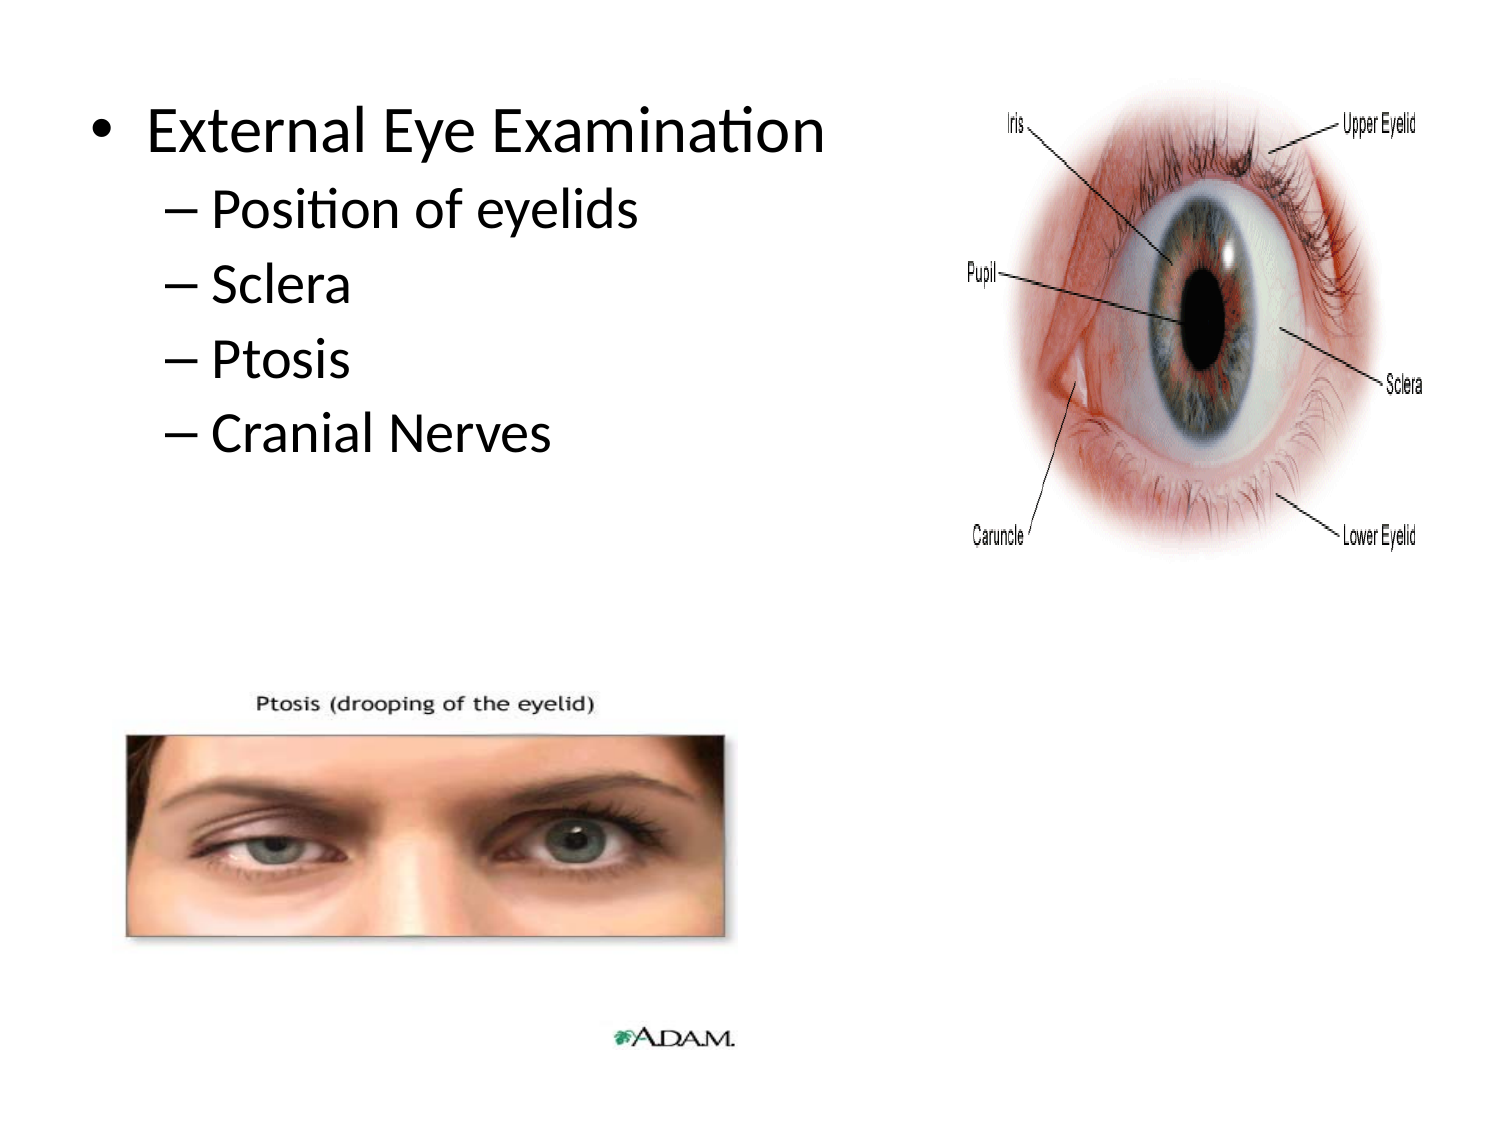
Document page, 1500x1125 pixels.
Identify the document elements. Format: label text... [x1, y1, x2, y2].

list External Eye Examination Position of eyelids Sclera Ptosis Cranial Nerves [75, 87, 1425, 838]
picture [949, 62, 1438, 588]
picture [112, 662, 738, 1051]
